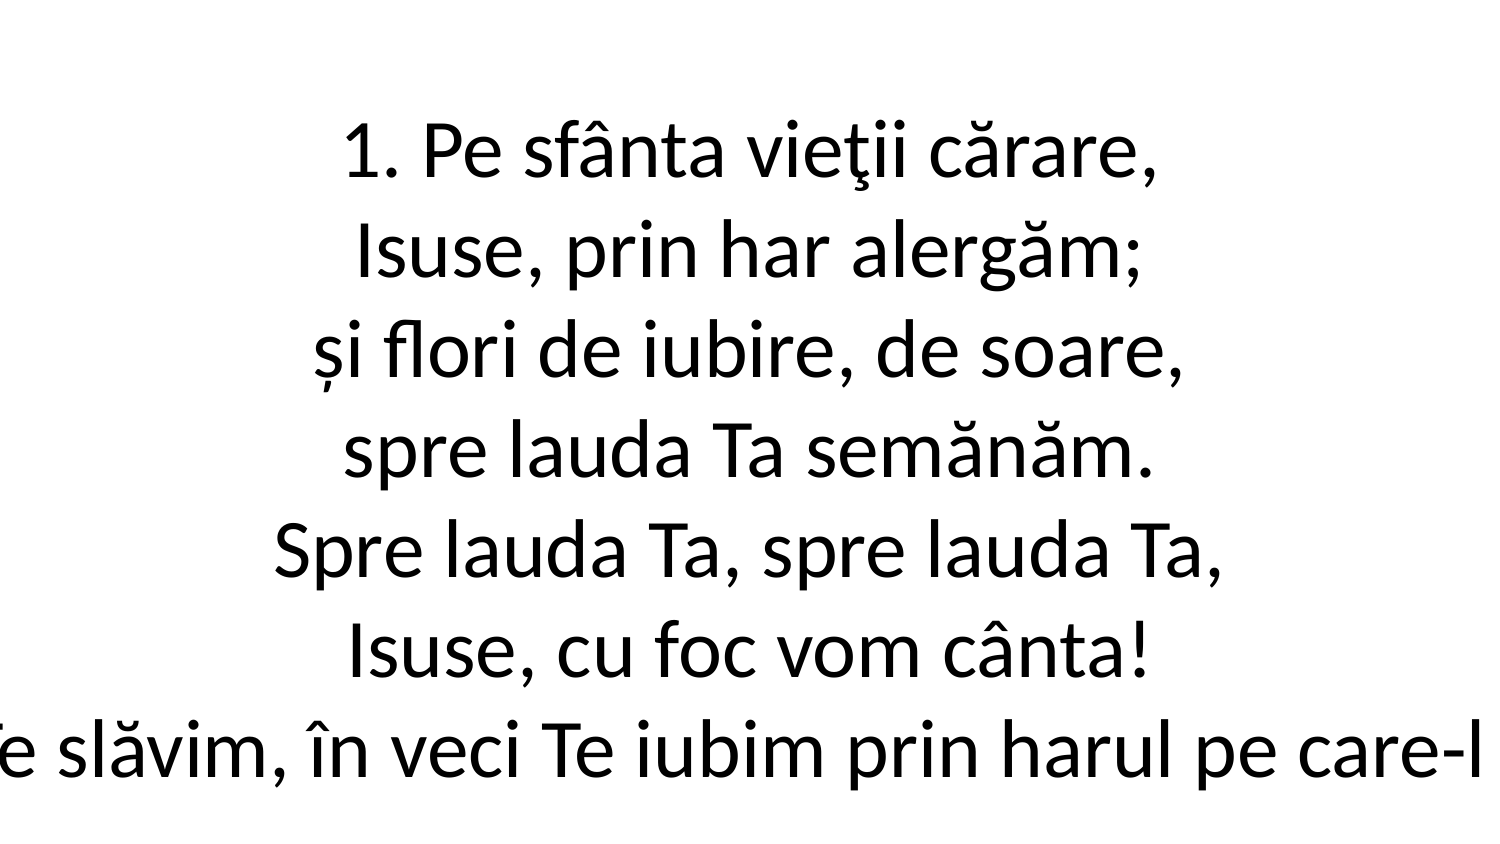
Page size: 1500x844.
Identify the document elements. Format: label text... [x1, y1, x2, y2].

text_box 1. Pe sfânta vieţii cărare, Isuse, prin har alergăm; și flori de iubire, de soare, spre lauda Ta semănăm. Spre lauda Ta, spre lauda Ta, Isuse, cu foc vom cânta! În veci Te slăvim, în veci Te iubim prin harul pe care-l primim. [0, 42, 1500, 802]
